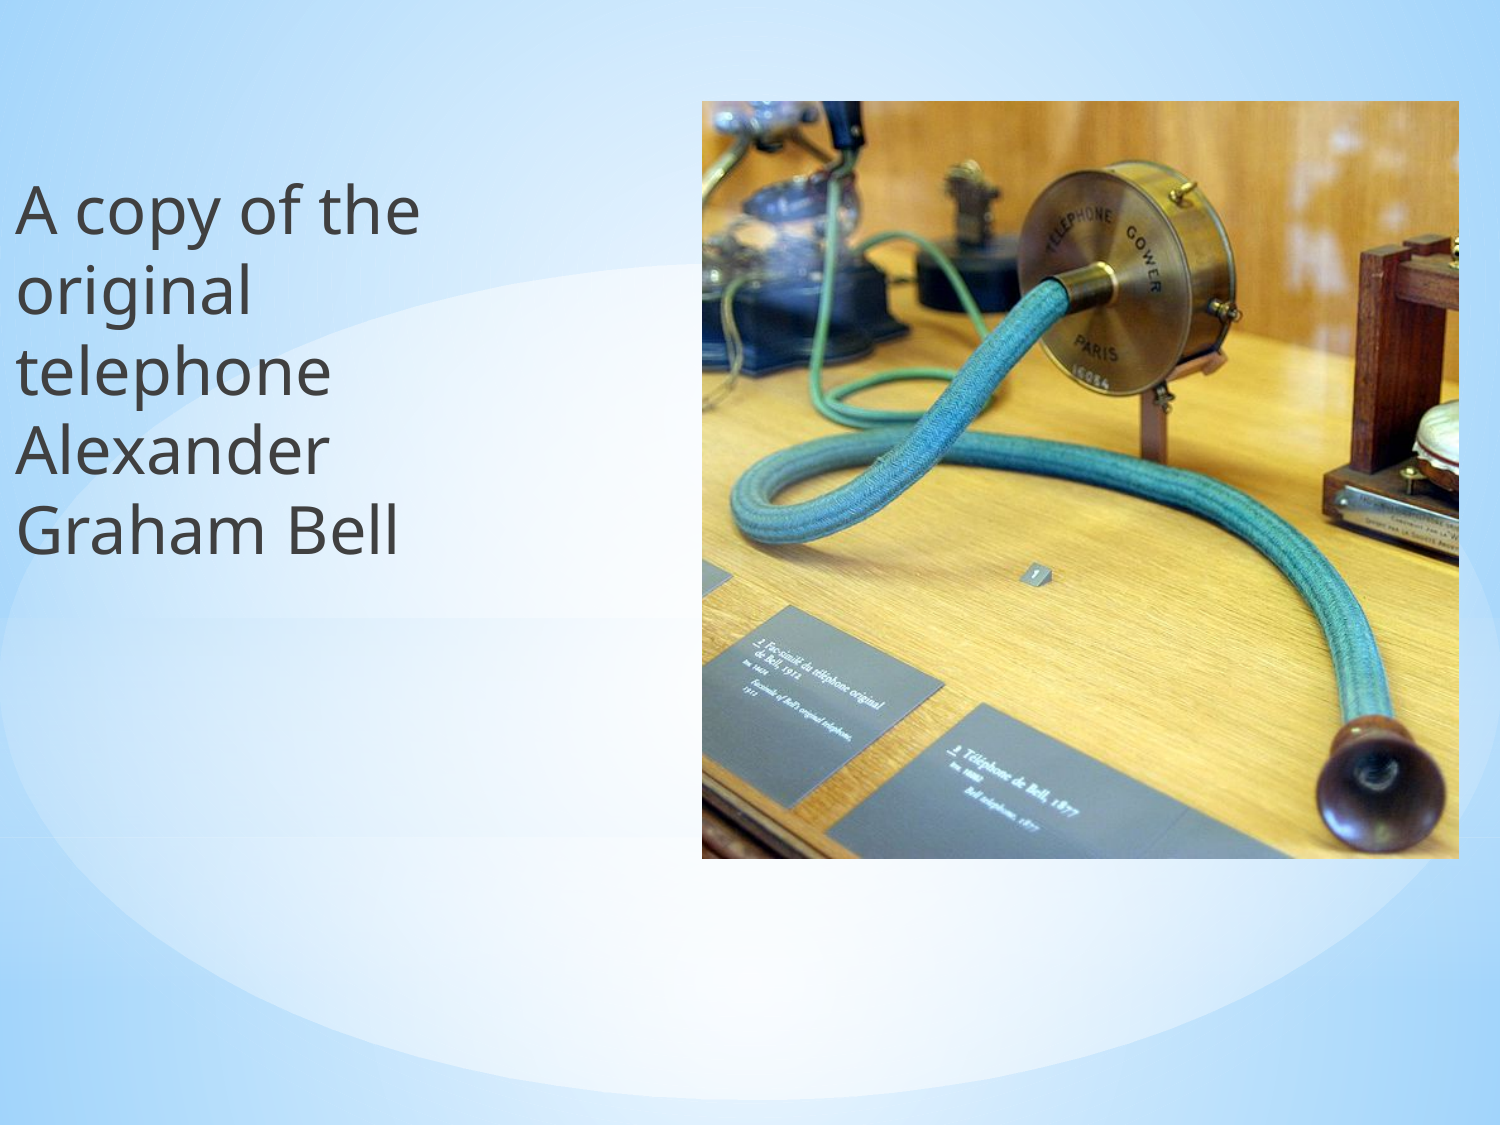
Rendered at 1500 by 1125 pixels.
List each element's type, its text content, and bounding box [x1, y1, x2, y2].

list A copy of the original telephone Alexander Graham Bell [0, 160, 538, 776]
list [702, 101, 1459, 860]
